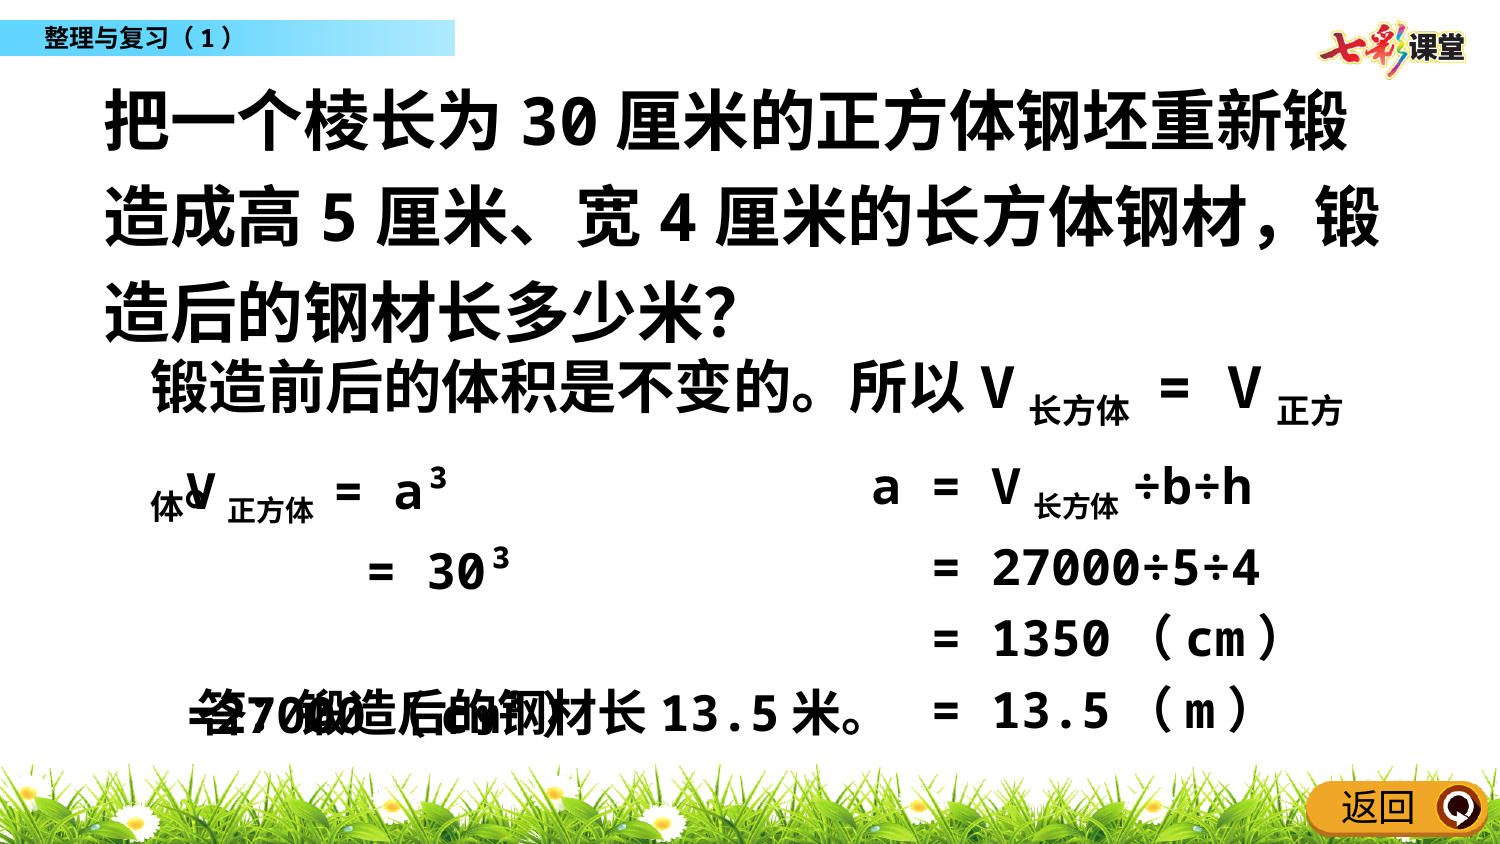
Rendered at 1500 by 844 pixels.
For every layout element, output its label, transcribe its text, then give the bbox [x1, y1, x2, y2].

text_box 答：锻造后的钢材长13.5米。 [183, 661, 1008, 749]
picture [0, 764, 1500, 844]
text_box V正方体 = a³ = 30³ =27000（cm³） [171, 438, 750, 751]
text_box 把一个棱长为30厘米的正方体钢坯重新锻造成高5厘米、宽4厘米的长方体钢材，锻造后的钢材长多少米？ [88, 55, 1428, 359]
picture [1316, 20, 1468, 80]
text_box 锻造前后的体积是不变的。所以V长方体 = V正方体。 [135, 327, 1392, 534]
text_box a = V长方体÷b÷h = 27000÷5÷4 = 1350（cm） = 13.5（m） [856, 433, 1329, 747]
